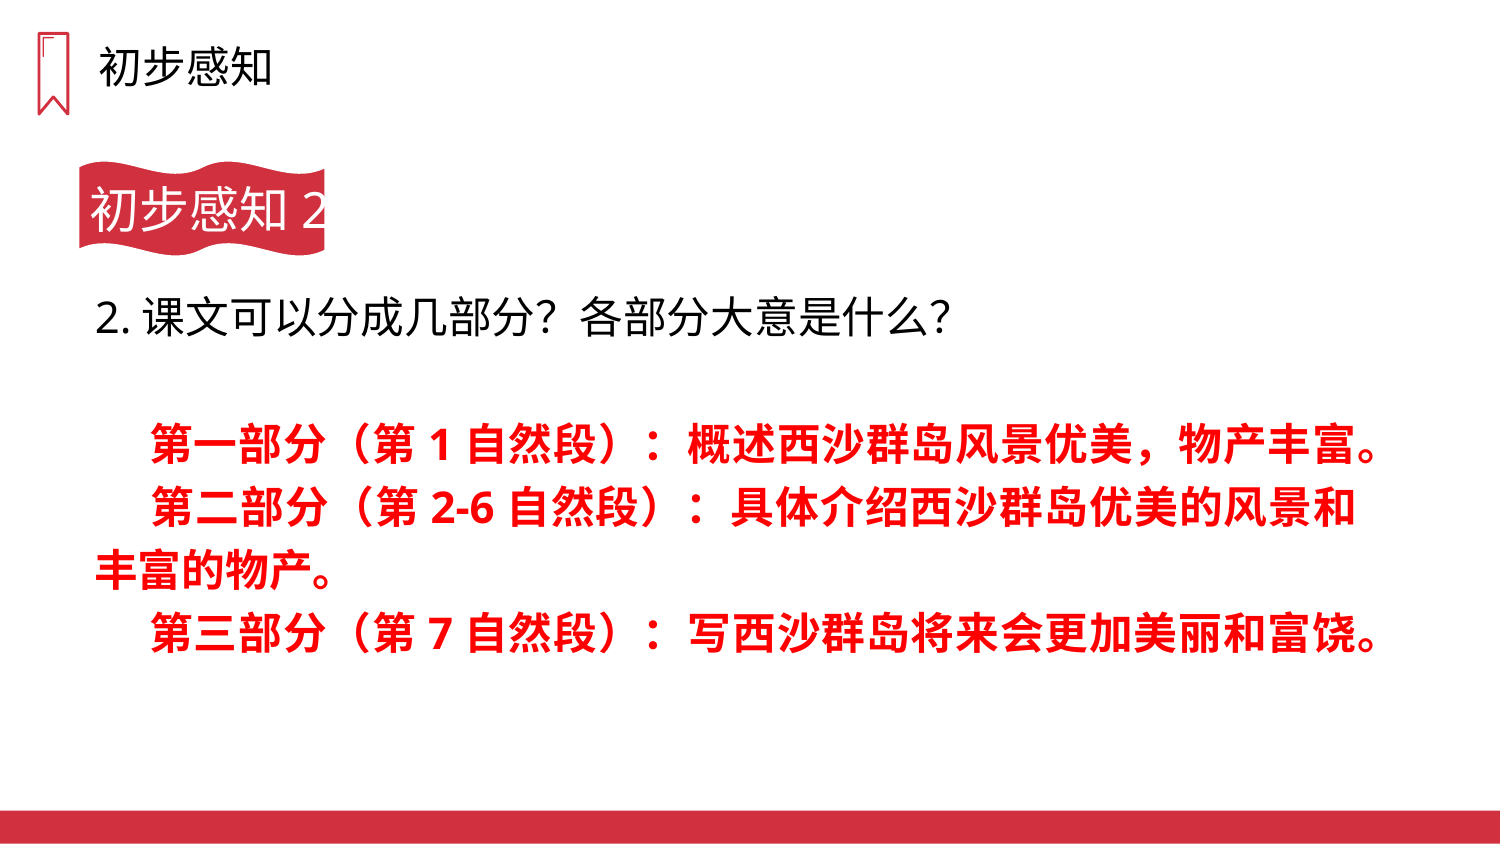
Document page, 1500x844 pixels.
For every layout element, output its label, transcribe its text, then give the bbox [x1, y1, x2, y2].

text_box [0, 810, 1500, 844]
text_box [37, 31, 290, 116]
text_box 初步感知2 [76, 158, 328, 259]
text_box 第一部分（第1自然段）：概述西沙群岛风景优美，物产丰富。 第二部分（第2-6自然段）：具体介绍西沙群岛优美的风景和丰富的物产。 第三部分（第7自然段）：写西沙群岛将来会更加美丽和富饶。 [82, 400, 1369, 717]
text_box 2.课文可以分成几部分？各部分大意是什么？ [37, 283, 1026, 348]
